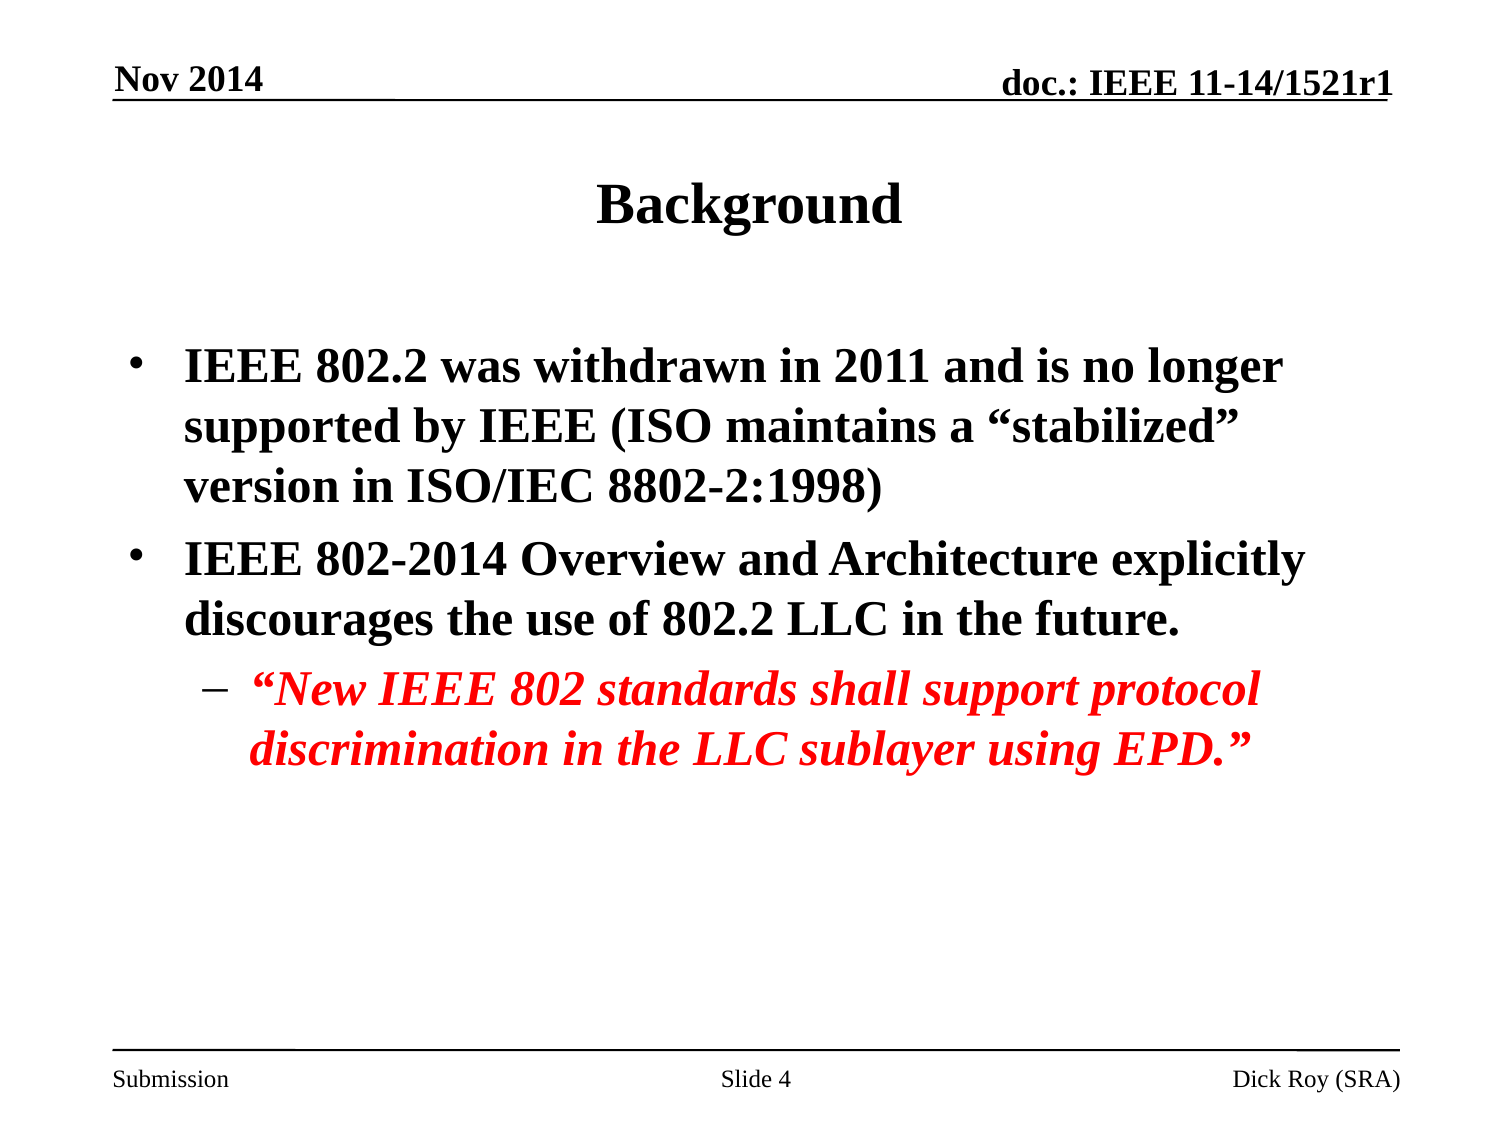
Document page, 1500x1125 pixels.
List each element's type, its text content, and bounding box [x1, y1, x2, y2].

text_box Slide 4 [712, 1062, 800, 1122]
list IEEE 802.2 was withdrawn in 2011 and is no longer supported by IEEE (ISO maintains a “stabilized” version in ISO/IEC 8802-2:1998) IEEE 802-2014 Overview and Architecture explicitly discourages the use of 802.2 LLC in the future. “New IEEE 802 standards shall support protocol discrimination in the LLC sublayer using EPD.” [112, 324, 1388, 1000]
text_box [878, 1062, 1402, 1092]
title Background [112, 112, 1388, 288]
text_box Nov 2014 [114, 54, 493, 100]
